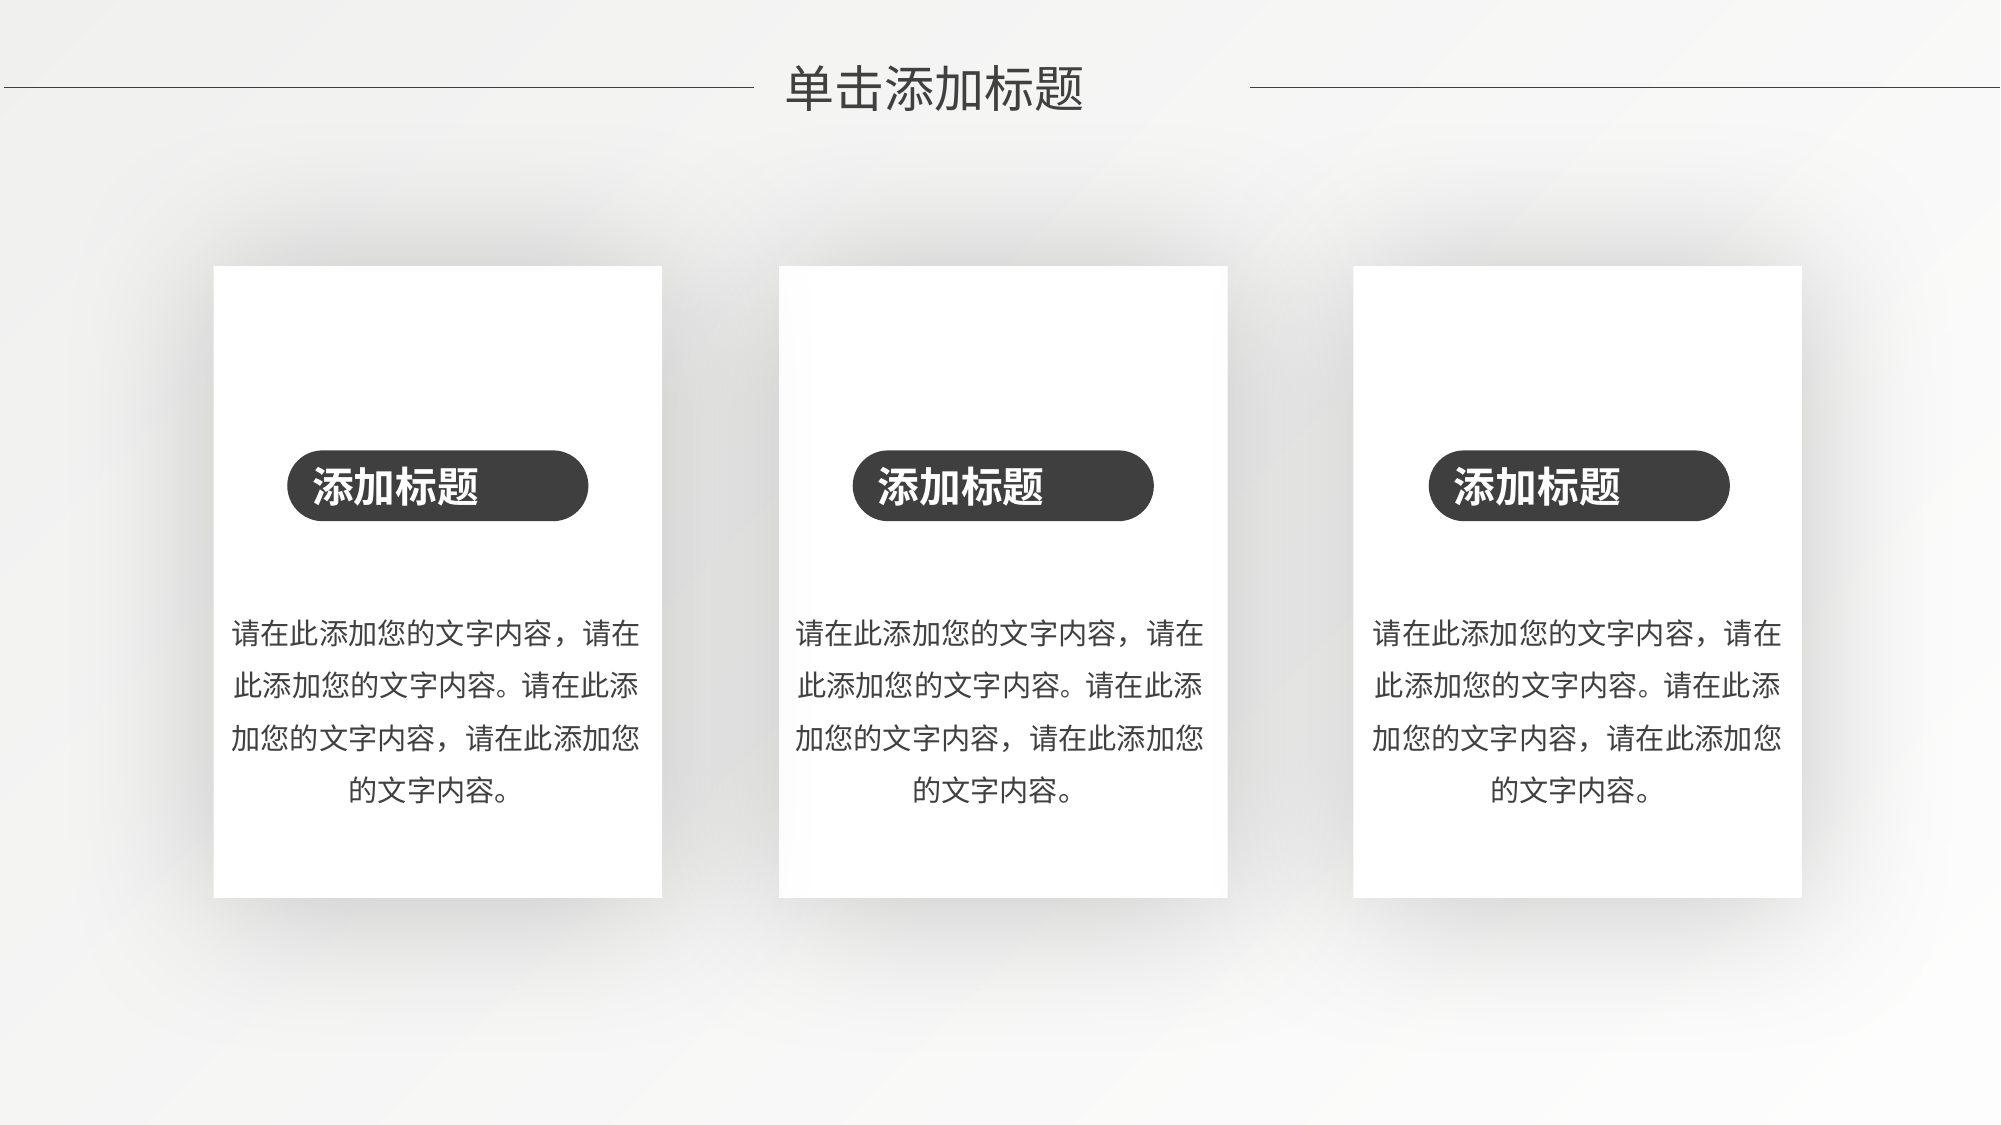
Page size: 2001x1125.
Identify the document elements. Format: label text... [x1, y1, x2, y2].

text_box 添加标题 [287, 450, 589, 522]
text_box 请在此添加您的文字内容，请在此添加您的文字内容。请在此添加您的文字内容，请在此添加您的文字内容。 [1355, 590, 1801, 815]
text_box [213, 265, 663, 899]
text_box 单击添加标题 [769, 49, 1231, 125]
text_box 请在此添加您的文字内容，请在此添加您的文字内容。请在此添加您的文字内容，请在此添加您的文字内容。 [213, 590, 659, 815]
text_box 添加标题 [1428, 450, 1730, 522]
text_box [778, 265, 1229, 899]
text_box [1352, 265, 1803, 899]
text_box 添加标题 [852, 450, 1154, 522]
text_box 请在此添加您的文字内容，请在此添加您的文字内容。请在此添加您的文字内容，请在此添加您的文字内容。 [777, 590, 1223, 815]
